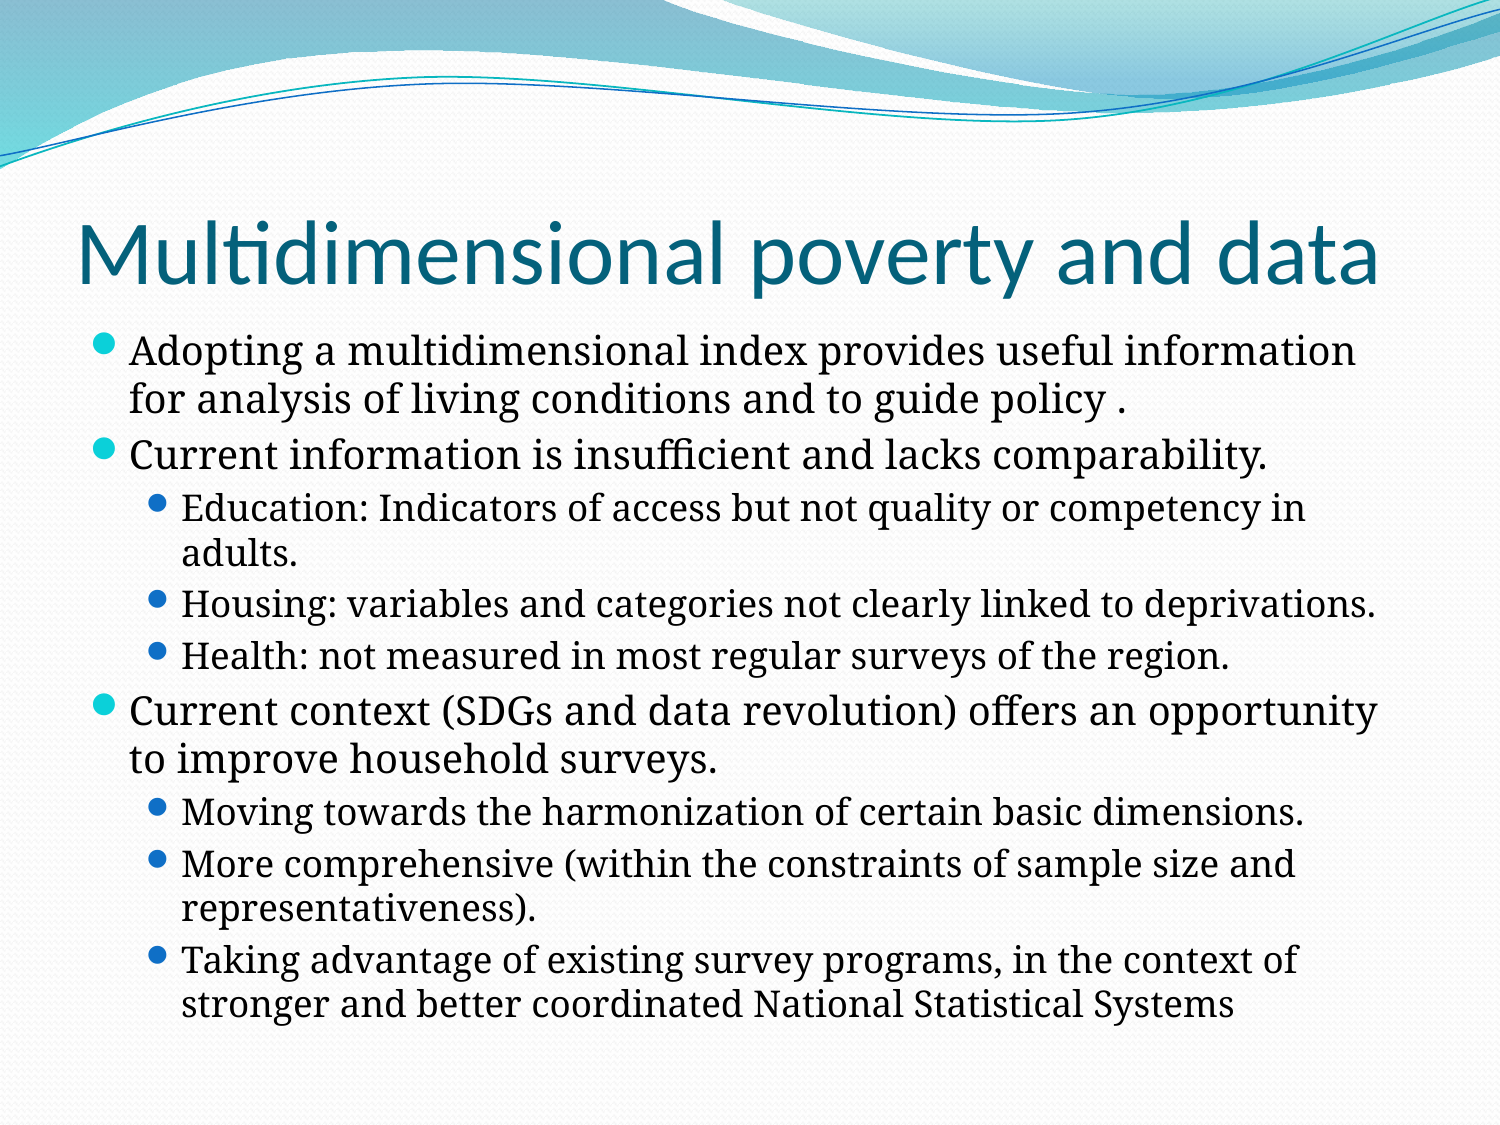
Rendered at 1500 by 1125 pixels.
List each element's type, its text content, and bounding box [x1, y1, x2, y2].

title Multidimensional poverty and data [75, 115, 1425, 303]
list Adopting a multidimensional index provides useful information for analysis of living conditions and to guide policy . Current information is insufficient and lacks comparability. Education: Indicators of access but not quality or competency in adults. Housing: variables and categories not clearly linked to deprivations. Health: not measured in most regular surveys of the region. Current context (SDGs and data revolution) offers an opportunity to improve household surveys. Moving towards the harmonization of certain basic dimensions. More comprehensive (within the constraints of sample size and representativeness). Taking advantage of existing survey programs, in the context of stronger and better coordinated National Statistical Systems [75, 317, 1425, 1038]
